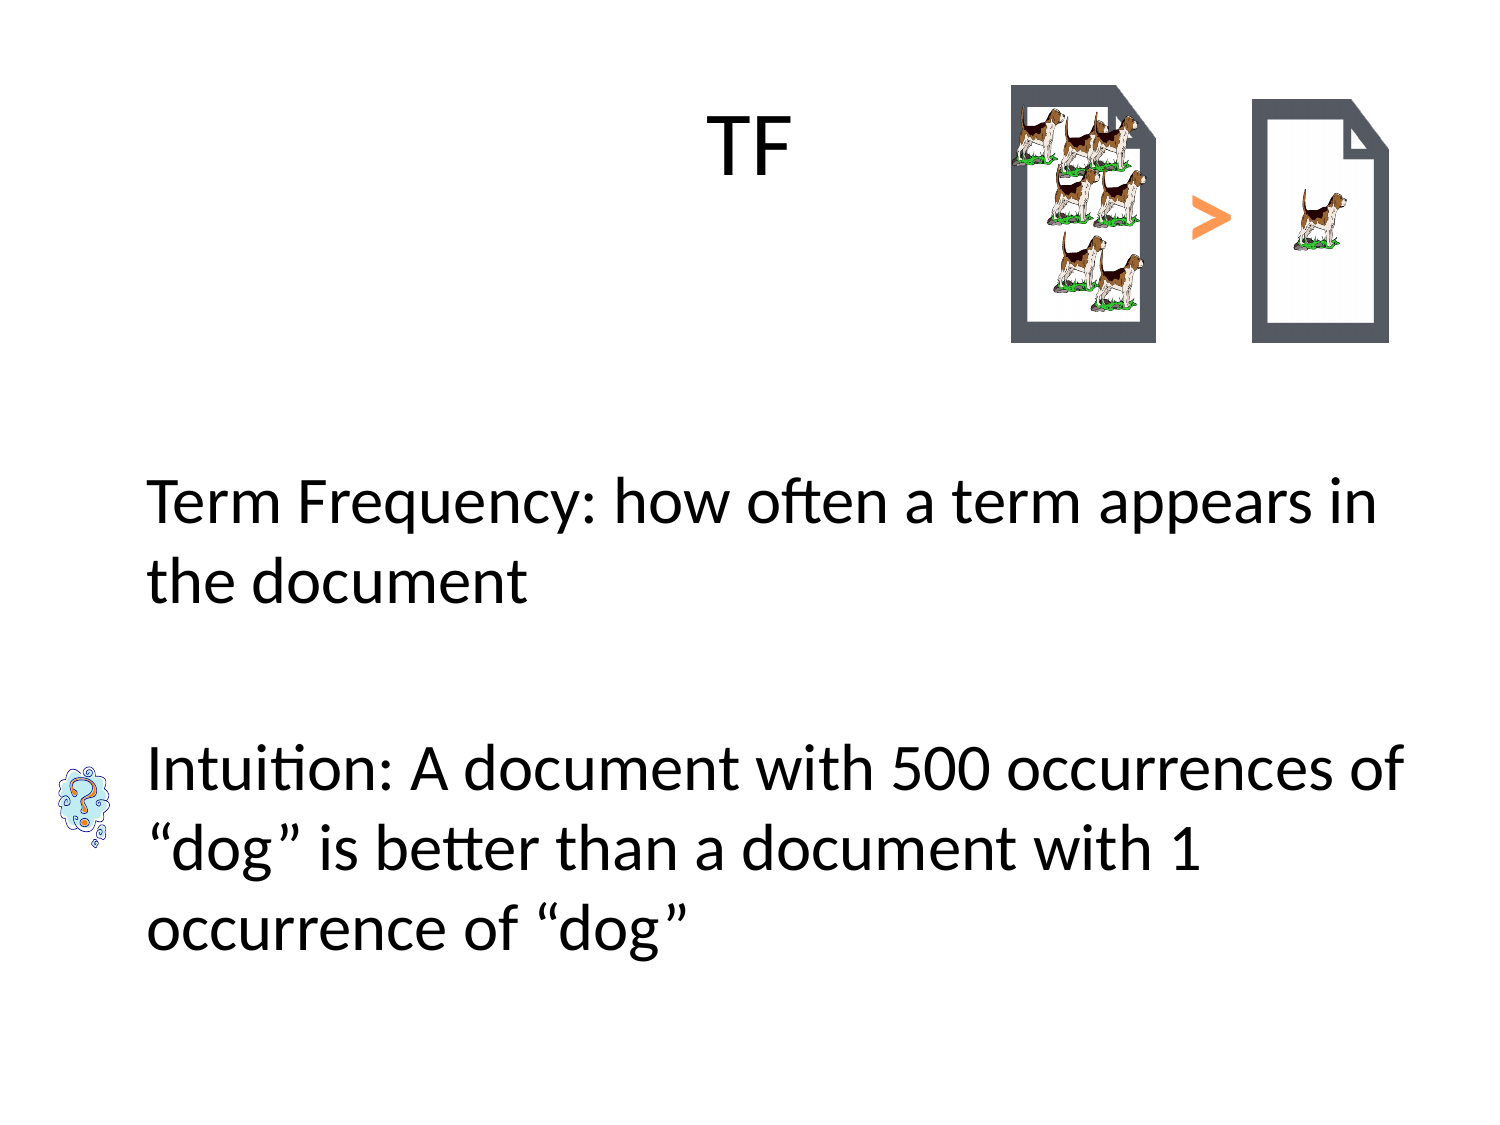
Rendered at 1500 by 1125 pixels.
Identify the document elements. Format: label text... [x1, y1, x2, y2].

picture [1010, 85, 1156, 343]
picture [58, 766, 110, 849]
text_box > [1171, 141, 1246, 278]
list Term Frequency: how often a term appears in the document Intuition: A document with 500 occurrences of “dog” is better than a document with 1 occurrence of “dog” [75, 262, 1425, 1005]
title TF [75, 45, 1425, 233]
picture [1251, 98, 1389, 343]
